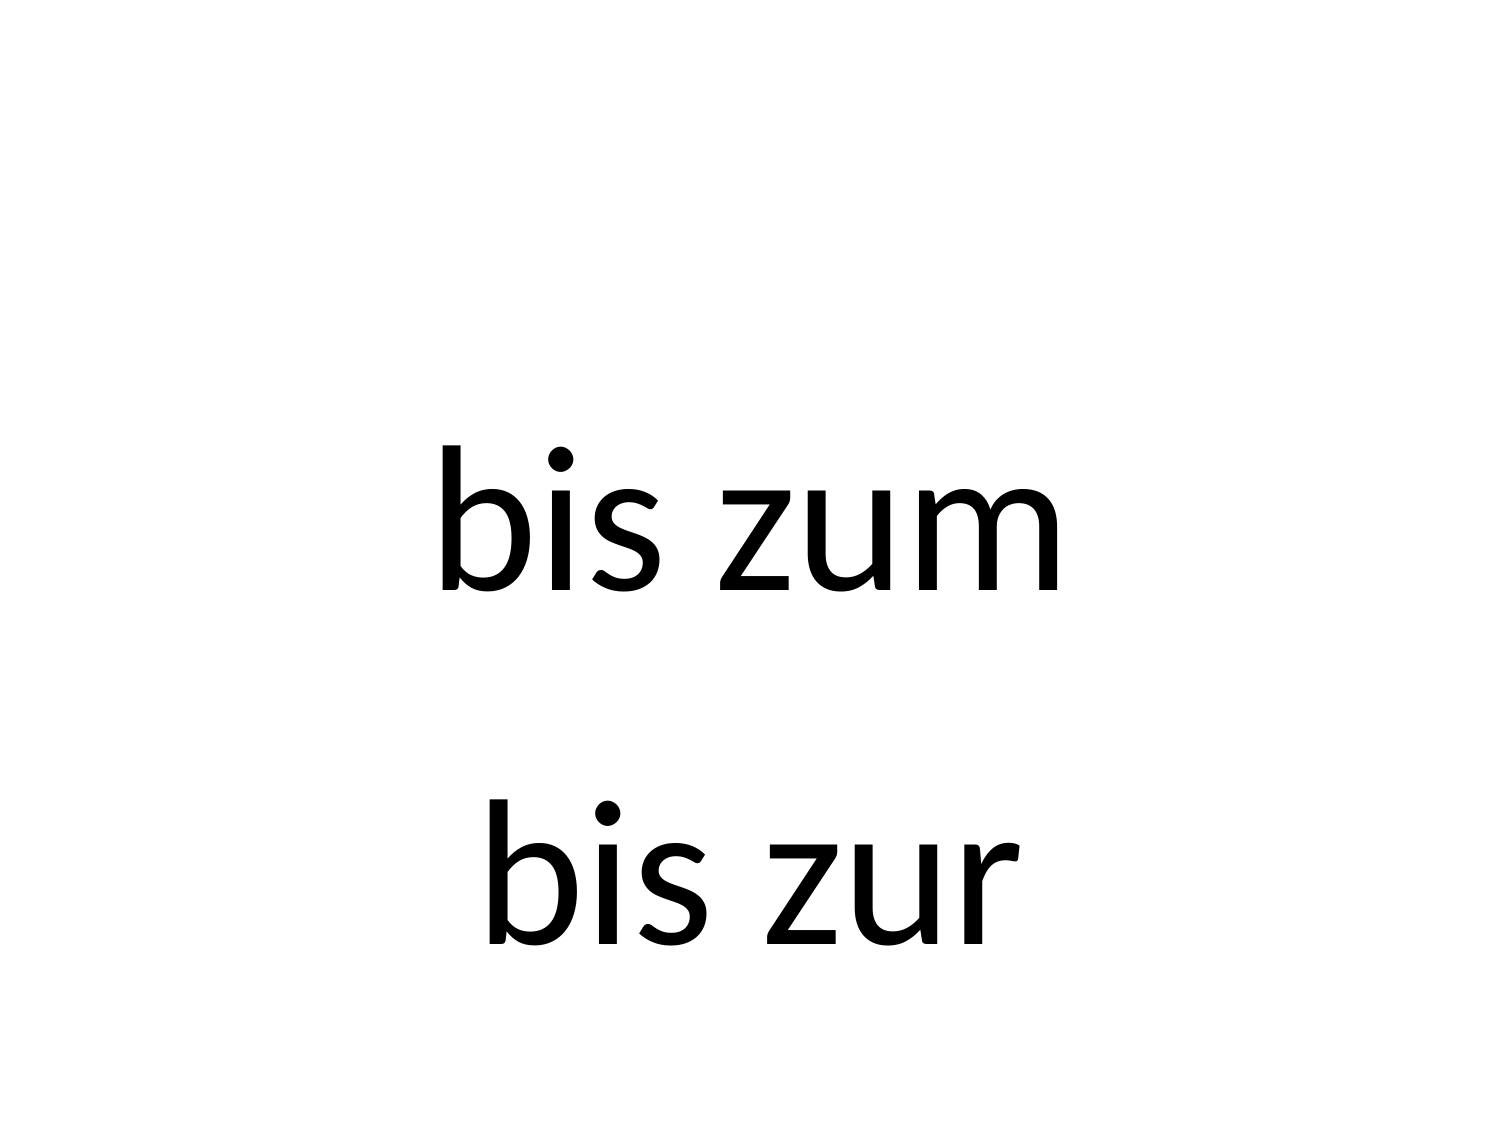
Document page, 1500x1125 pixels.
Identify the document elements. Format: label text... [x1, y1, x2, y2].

text_box bis zum bis zur [0, 374, 1500, 994]
